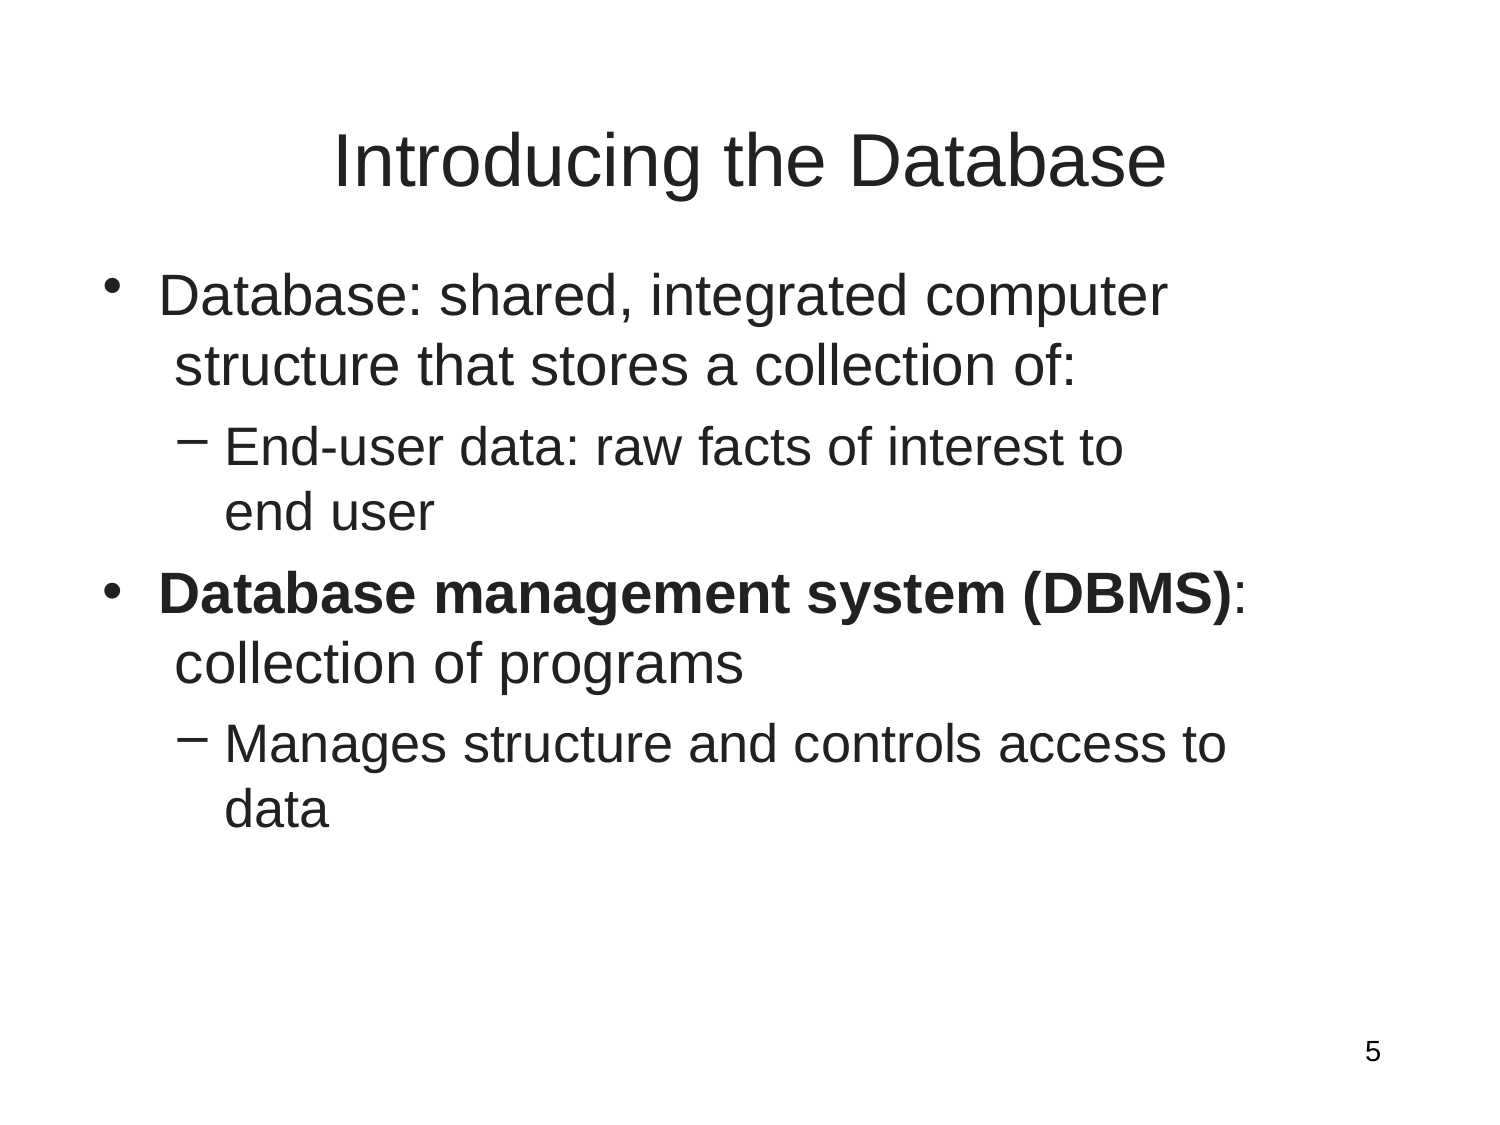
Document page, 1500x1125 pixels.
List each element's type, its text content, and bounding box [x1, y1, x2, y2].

text_box Database: shared, integrated computer structure that stores a collection of: End-user data: raw facts of interest to end user Database management system (DBMS): collection of programs Manages structure and controls access to data [100, 255, 1354, 839]
title Introducing the Database [328, 109, 1171, 255]
slide_number 5 [1361, 1033, 1402, 1125]
